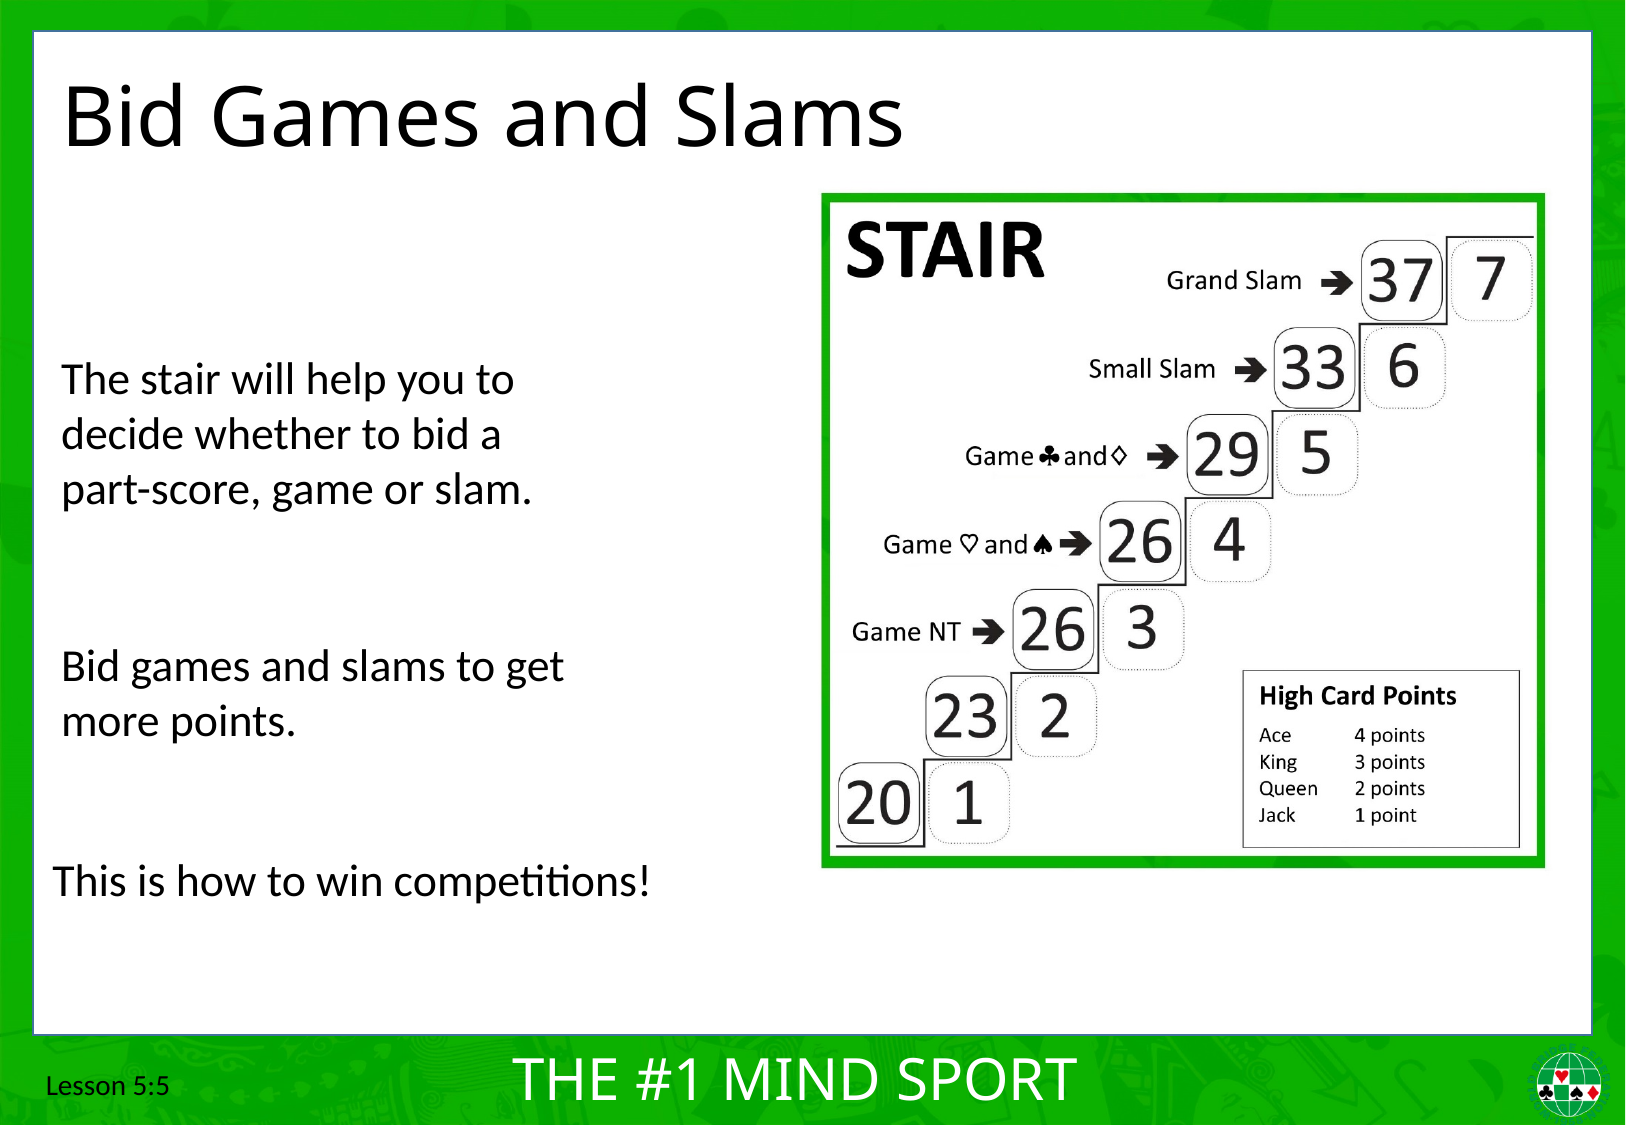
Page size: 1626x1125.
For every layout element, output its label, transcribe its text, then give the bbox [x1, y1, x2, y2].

text_box The stair will help you to decide whether to bid a part-score, game or slam. [46, 341, 604, 521]
text_box This is how to win competitions! [37, 843, 699, 913]
text_box Bid games and slams to get more points. [46, 628, 667, 754]
title Bid Games and Slams [46, 58, 1448, 181]
picture [0, 0, 1626, 1125]
